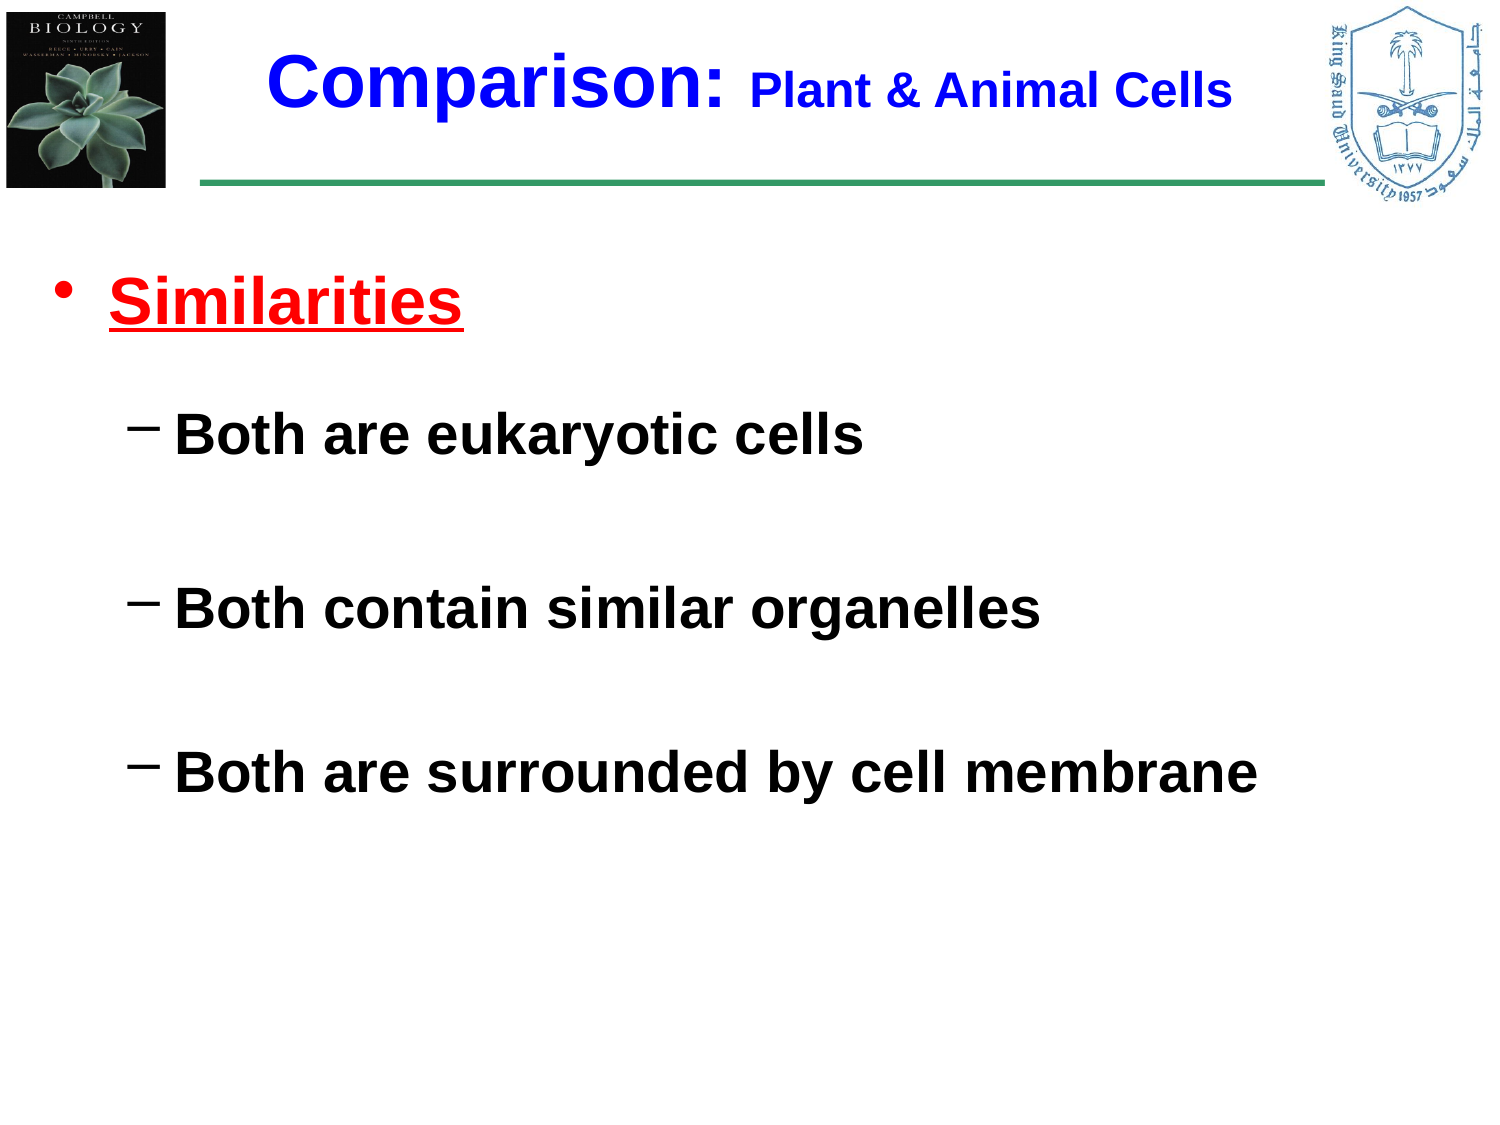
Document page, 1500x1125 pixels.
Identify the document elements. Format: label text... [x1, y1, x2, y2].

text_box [5, 0, 1488, 209]
list Similarities Both are eukaryotic cells Both contain similar organelles Both are surrounded by cell membrane [37, 249, 1411, 950]
